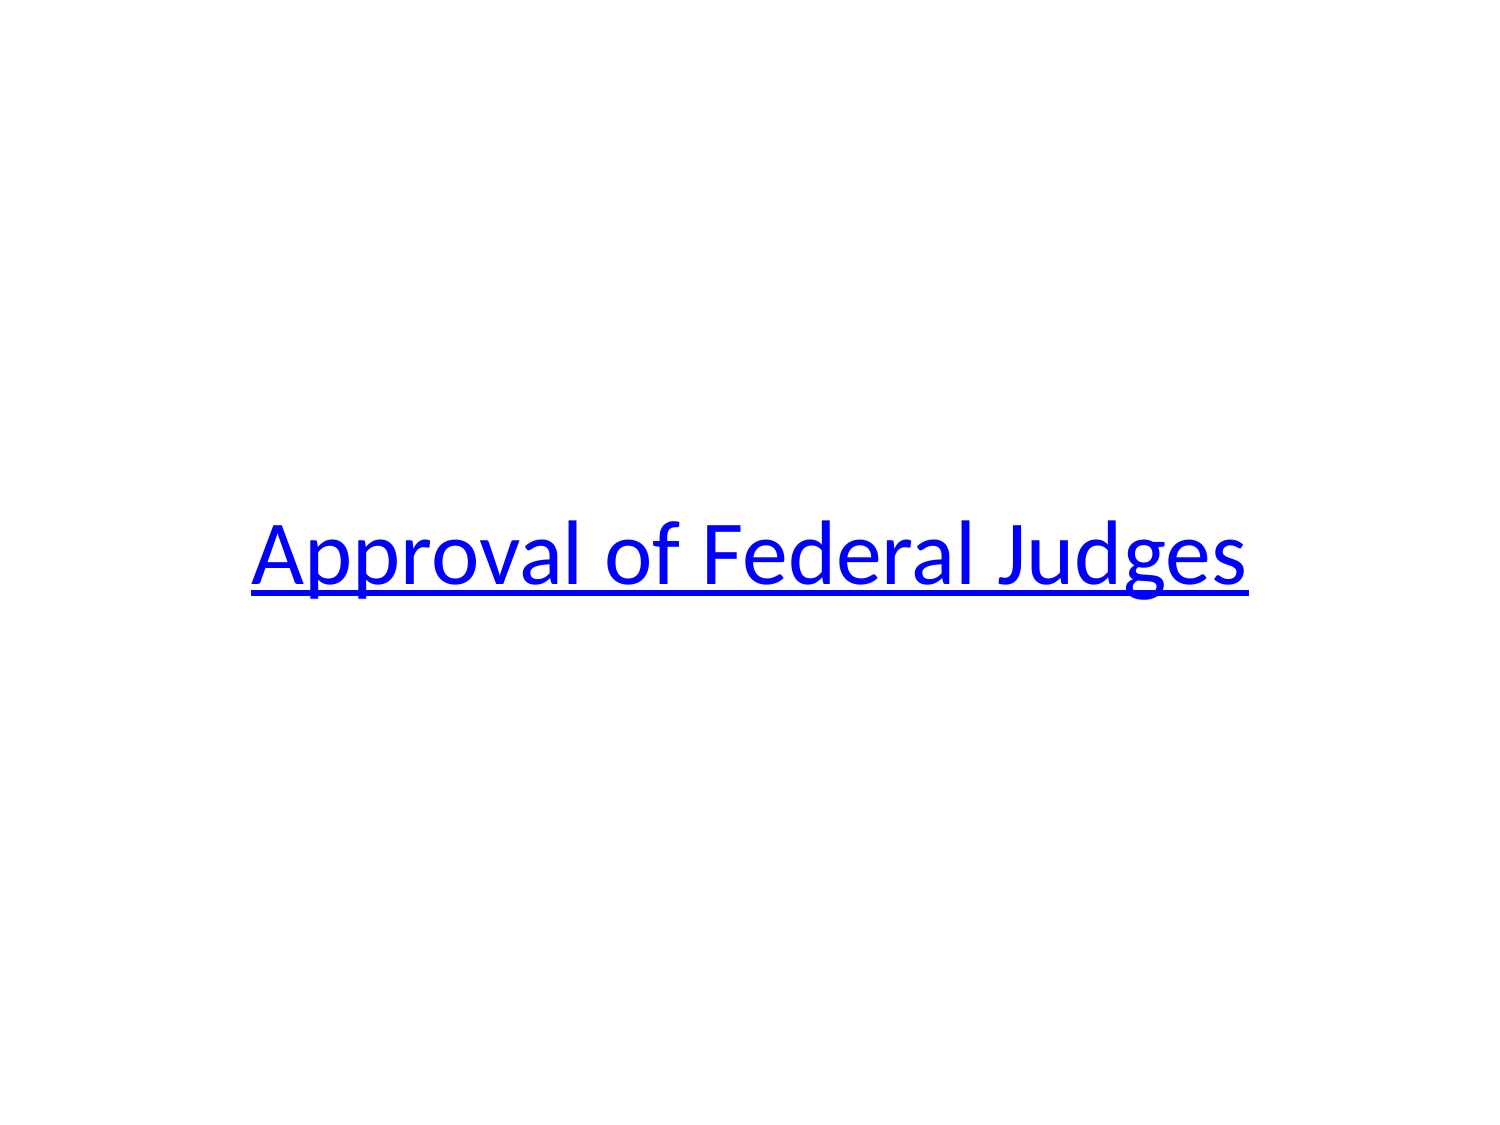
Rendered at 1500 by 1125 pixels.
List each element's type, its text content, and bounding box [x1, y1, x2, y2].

title Approval of Federal Judges [74, 44, 1426, 1051]
